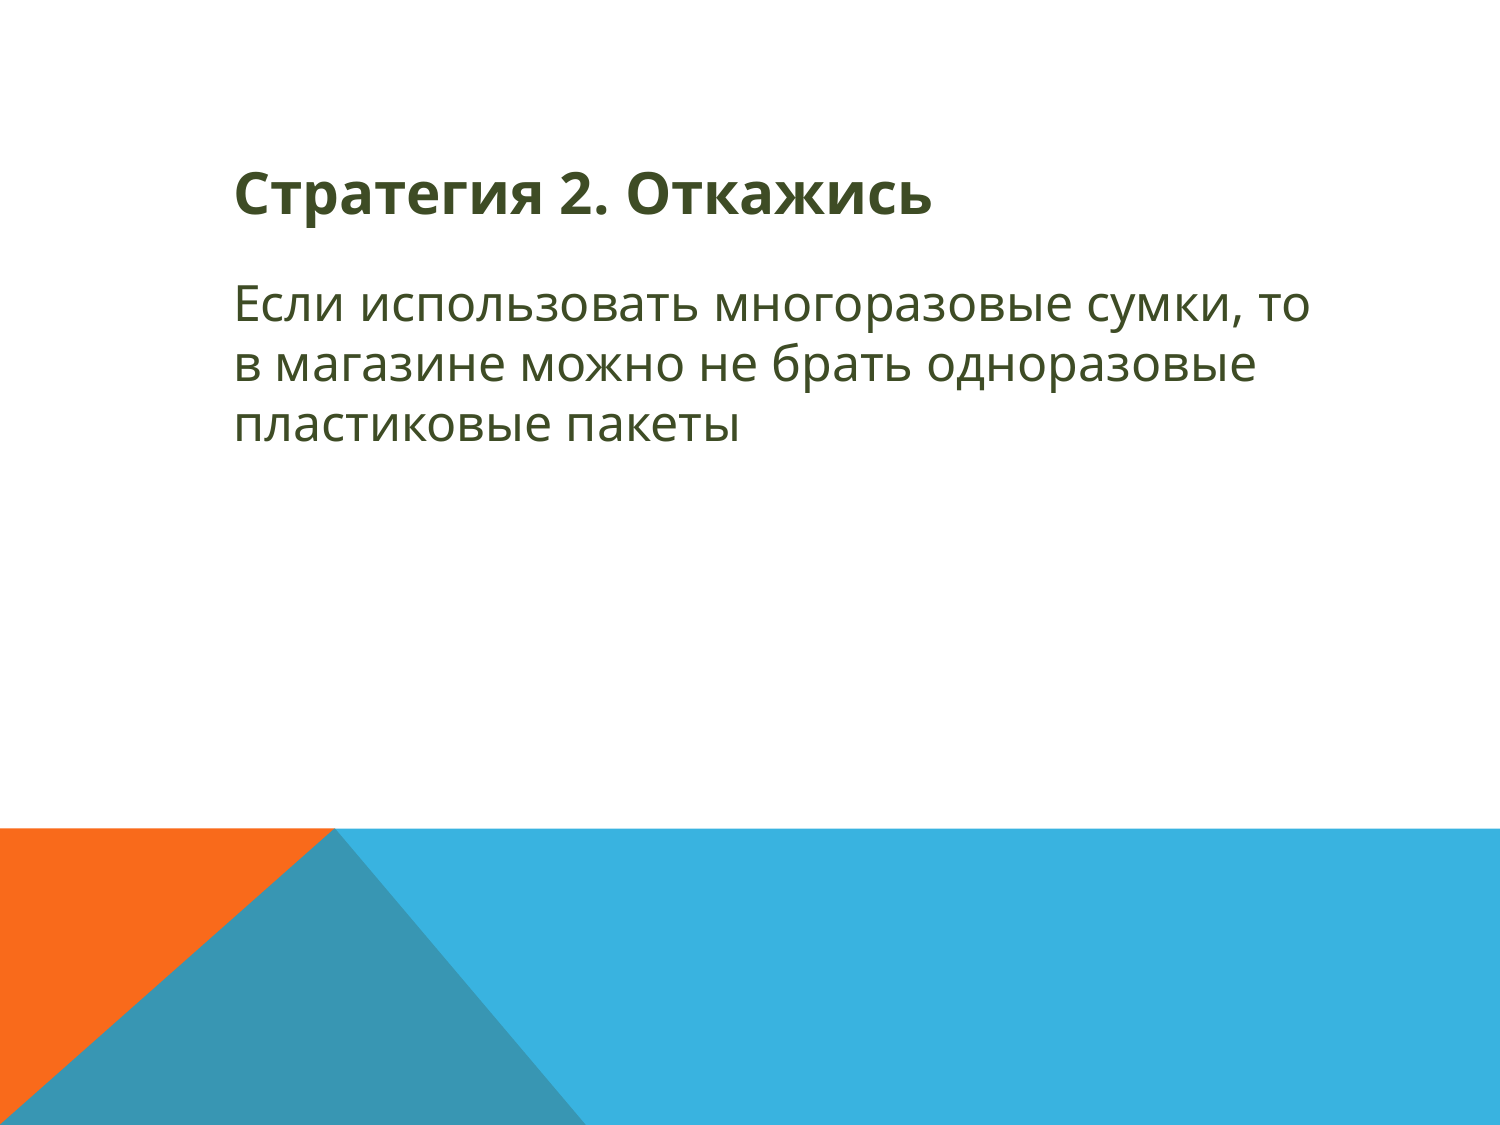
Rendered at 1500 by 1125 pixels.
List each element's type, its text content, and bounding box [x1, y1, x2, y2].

text_box Стратегия 2. Откажись Если использовать многоразовые сумки, то в магазине можно не брать одноразовые пластиковые пакеты [218, 149, 1329, 459]
